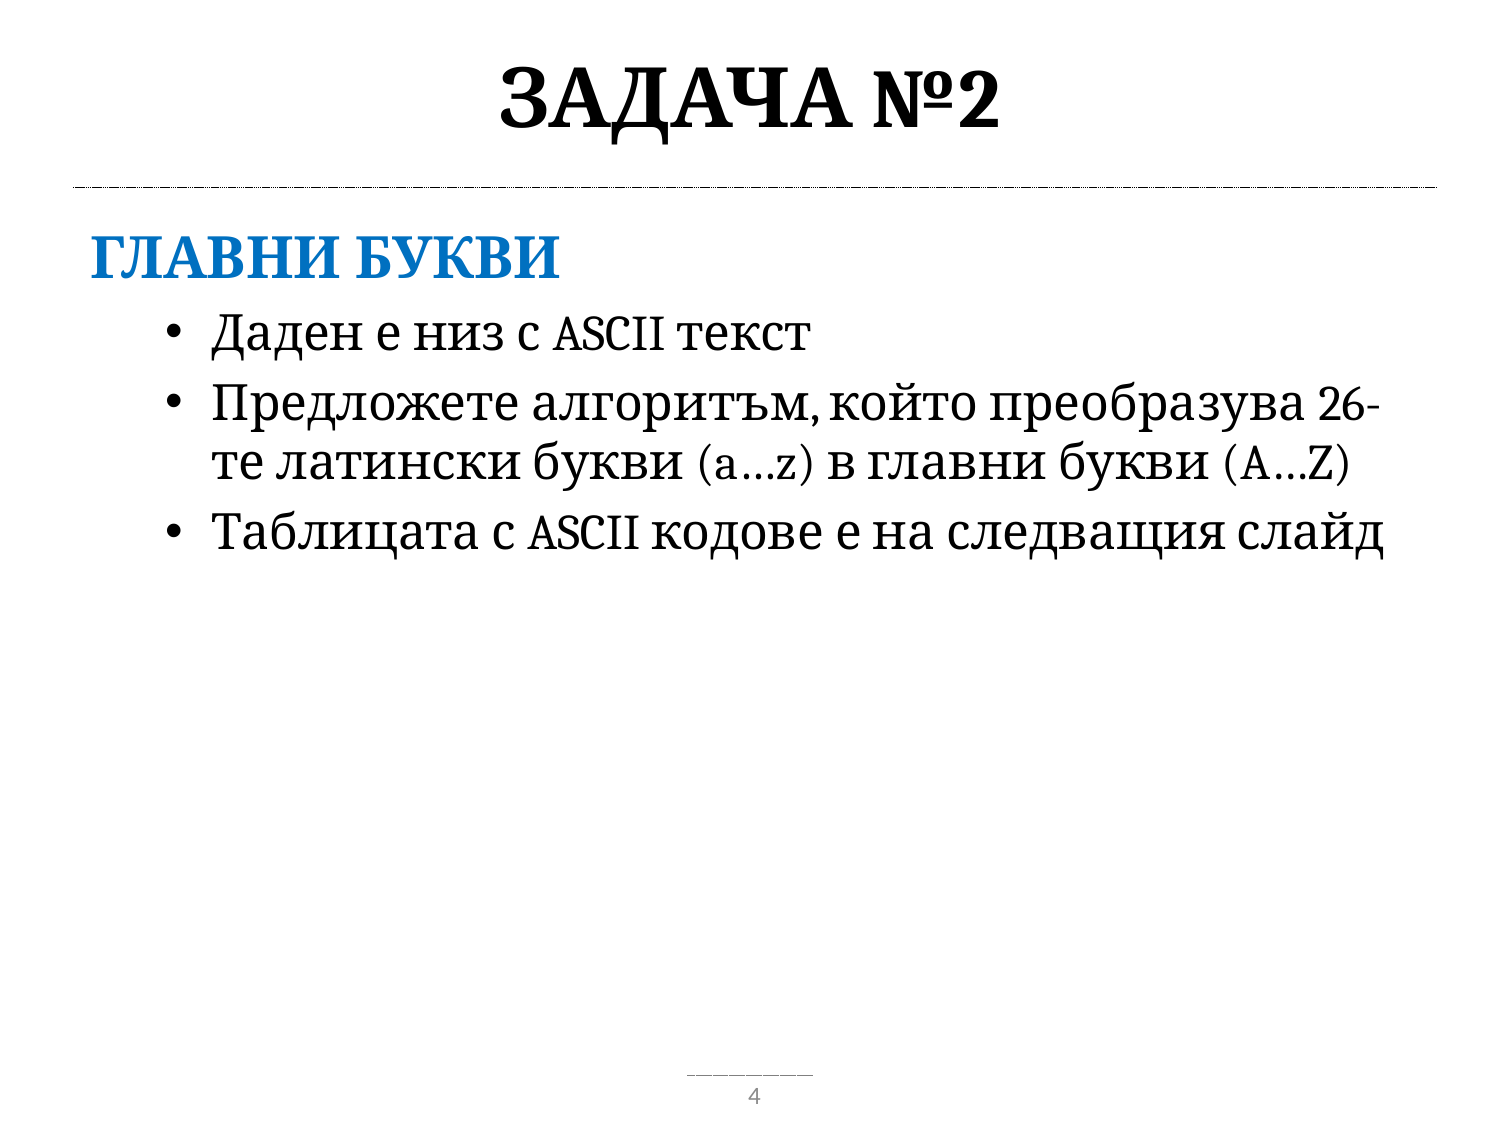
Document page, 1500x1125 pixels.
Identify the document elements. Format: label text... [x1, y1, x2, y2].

slide_number 4 [579, 1065, 930, 1125]
list Главни букви Даден е низ с ASCII текст Предложете алгоритъм, който преобразува 26-те латински букви (a…z) в главни букви (A…Z) Таблицата с ASCII кодове е на следващия слайд [75, 212, 1450, 1063]
title Задача №2 [0, 0, 1500, 188]
